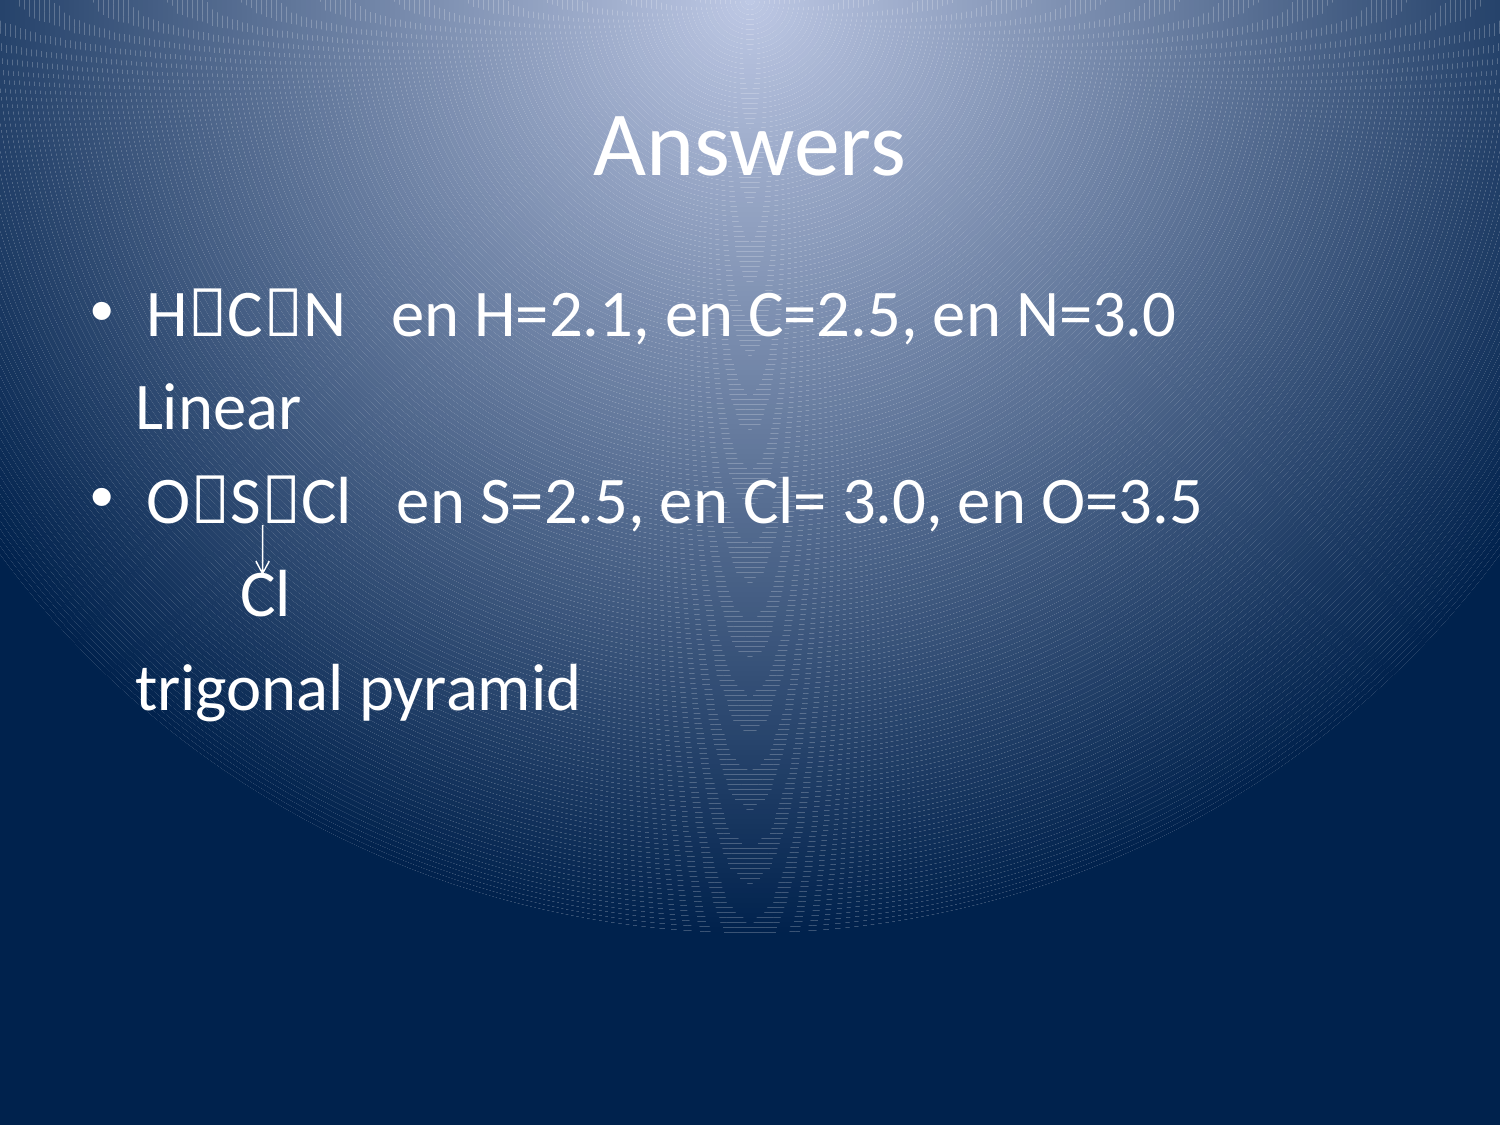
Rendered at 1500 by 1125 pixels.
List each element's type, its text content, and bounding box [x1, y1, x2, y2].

title Answers [75, 45, 1425, 233]
list HCN en H=2.1, en C=2.5, en N=3.0 Linear OSCl en S=2.5, en Cl= 3.0, en O=3.5 Cl trigonal pyramid [75, 262, 1425, 1005]
